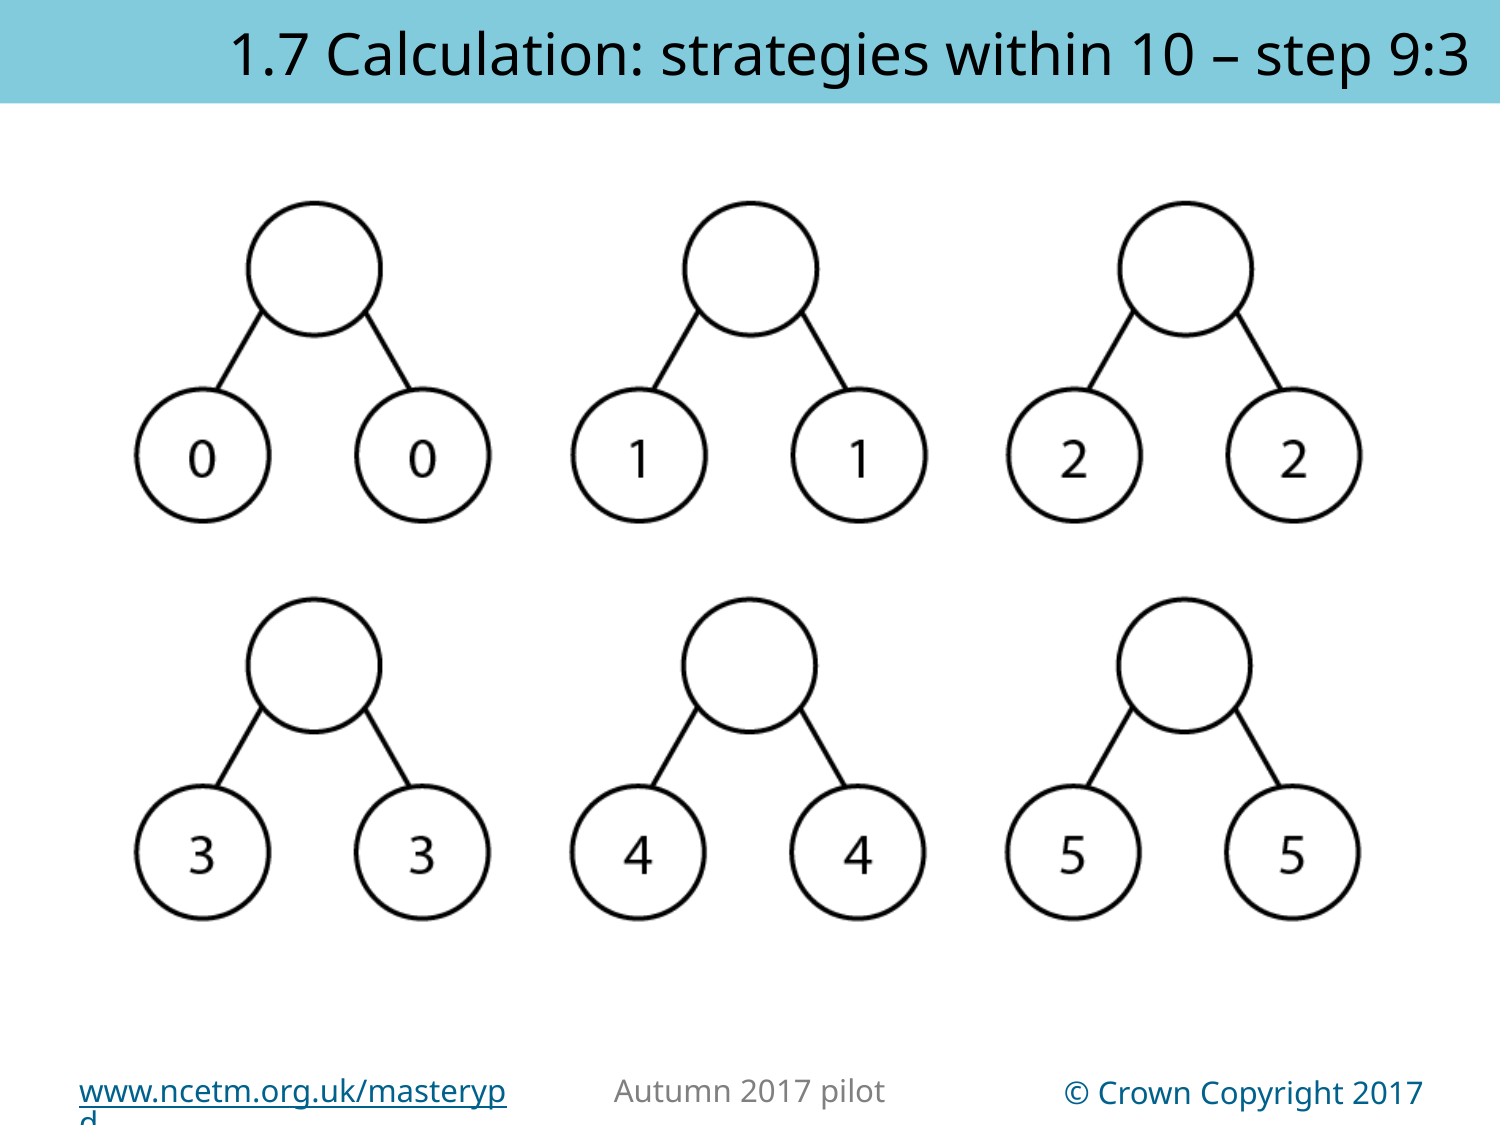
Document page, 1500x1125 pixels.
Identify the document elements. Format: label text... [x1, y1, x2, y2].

picture [540, 578, 951, 941]
picture [977, 578, 1377, 941]
picture [96, 179, 503, 528]
picture [997, 179, 1377, 528]
list 1.7 Calculation: strategies within 10 – step 9:3 [0, 0, 1500, 104]
picture [560, 179, 952, 528]
picture [96, 578, 514, 941]
